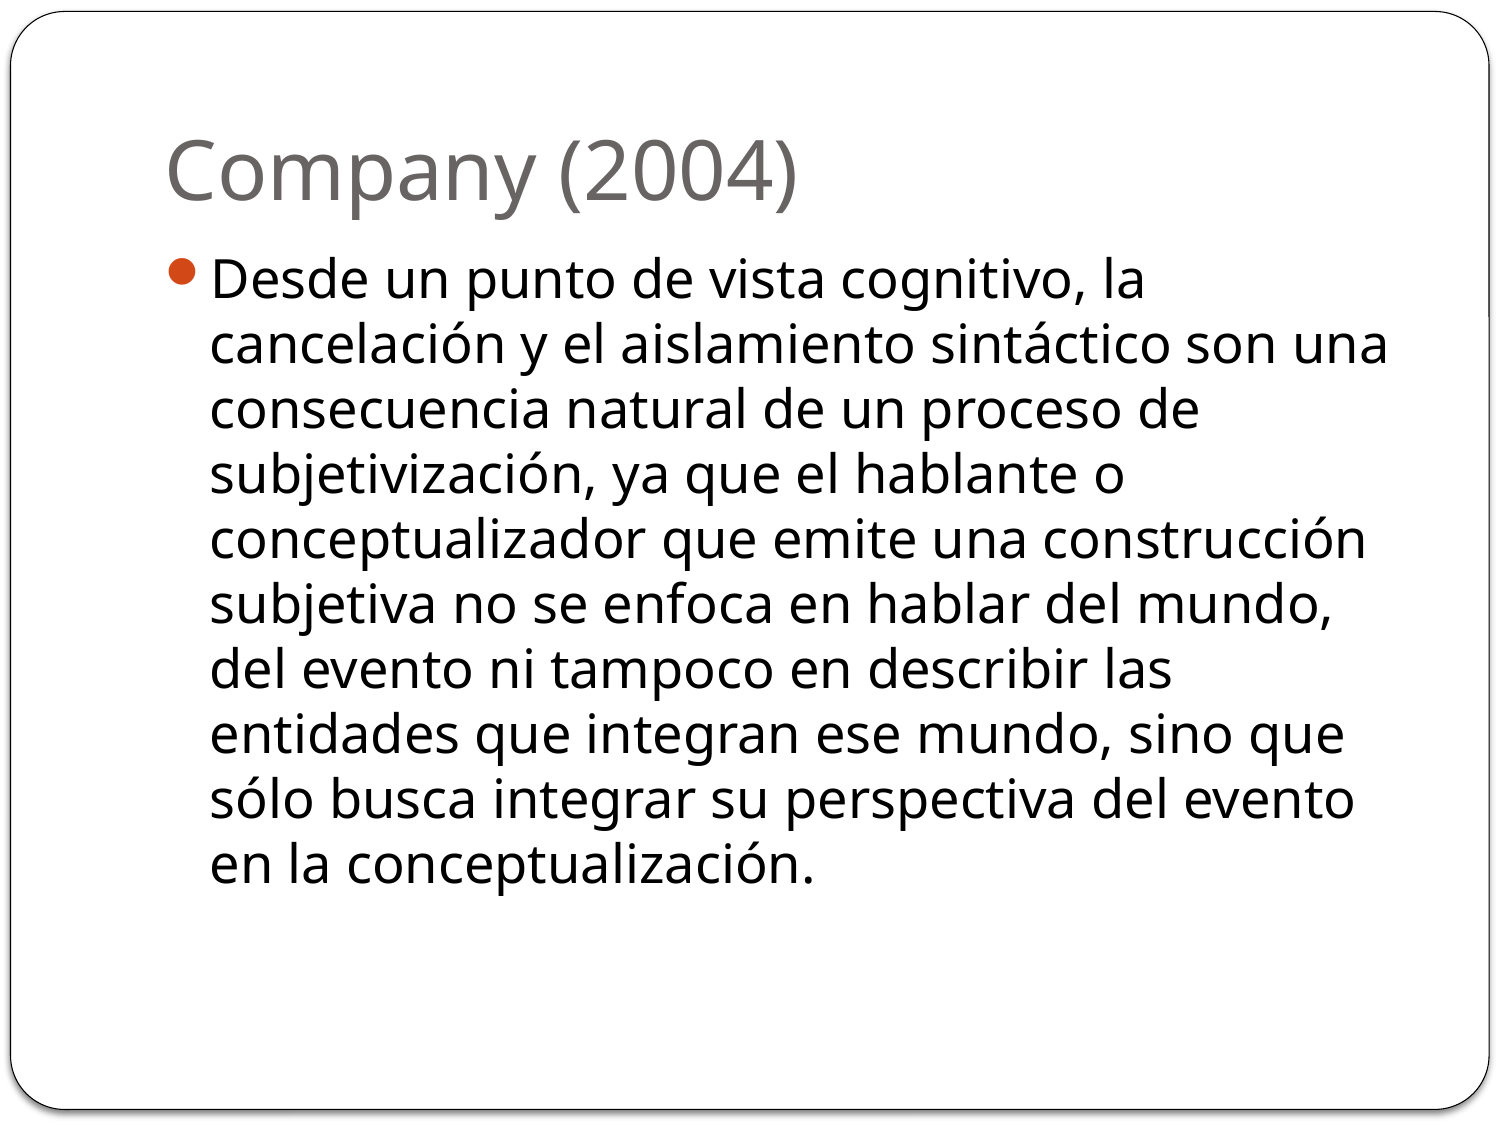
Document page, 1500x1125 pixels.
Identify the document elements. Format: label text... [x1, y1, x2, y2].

list Desde un punto de vista cognitivo, la cancelación y el aislamiento sintáctico son una consecuencia natural de un proceso de subjetivización, ya que el hablante o conceptualizador que emite una construcción subjetiva no se enfoca en hablar del mundo, del evento ni tampoco en describir las entidades que integran ese mundo, sino que sólo busca integrar su perspectiva del evento en la conceptualización. [150, 237, 1425, 988]
title Company (2004) [150, 45, 1425, 233]
